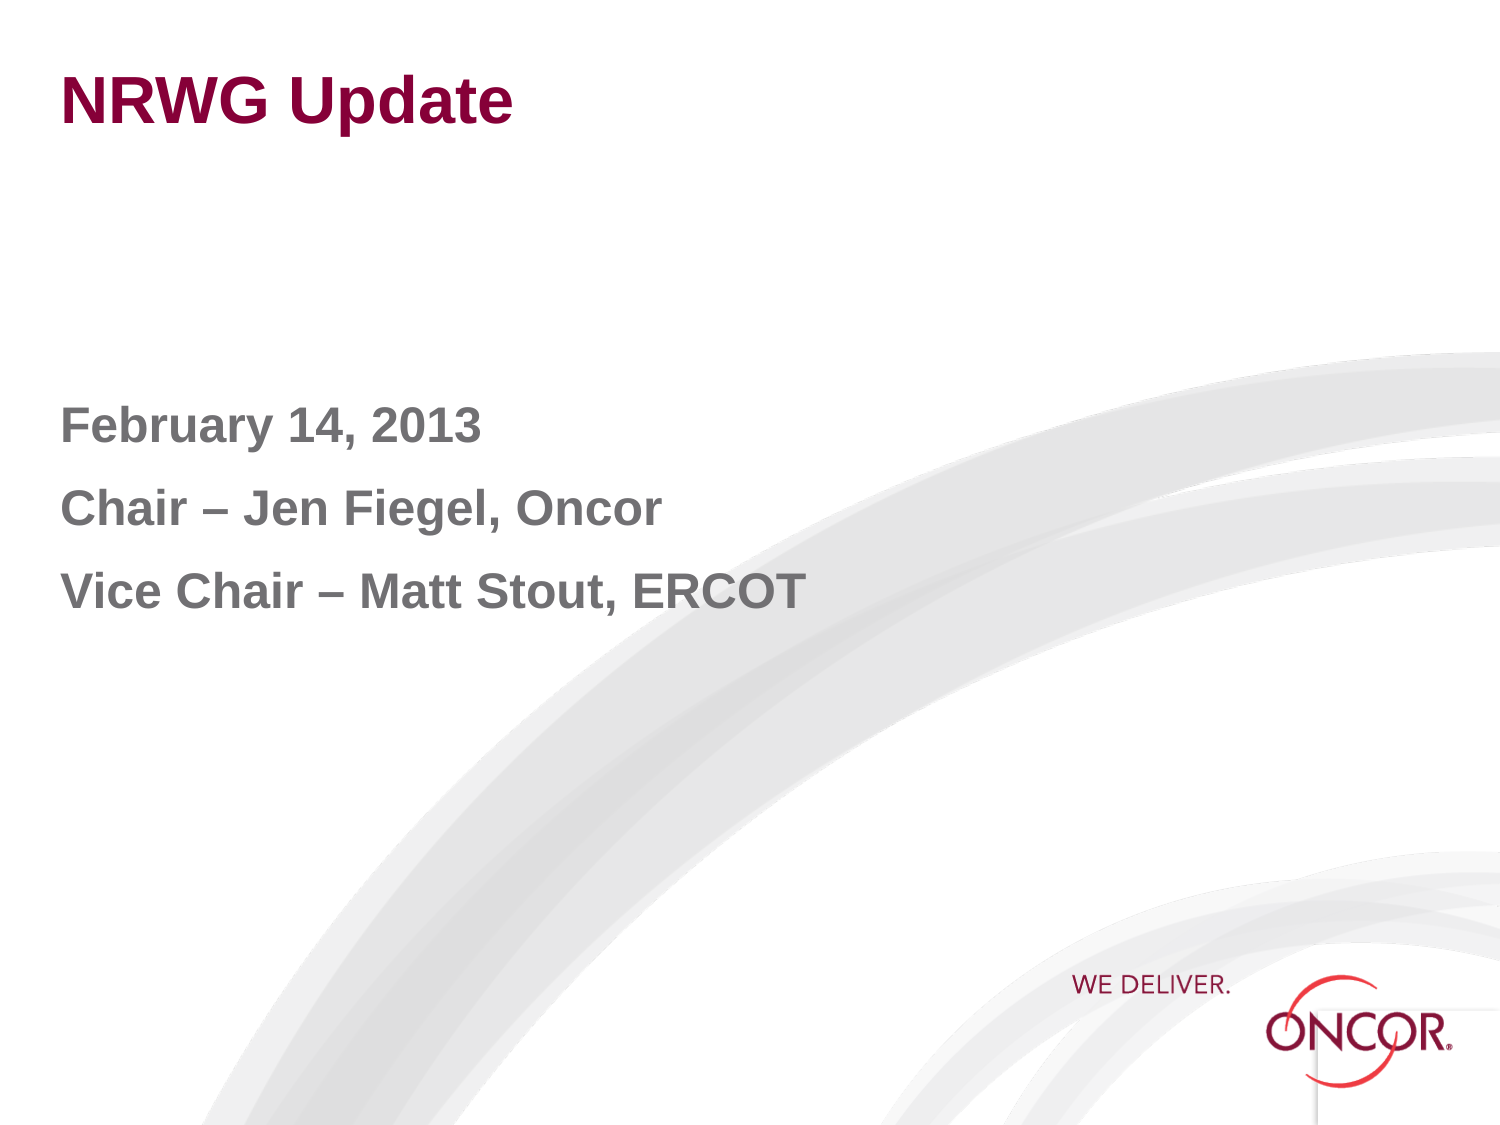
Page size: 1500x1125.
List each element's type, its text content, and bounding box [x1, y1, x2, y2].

picture [30, 352, 1500, 1125]
title NRWG Update [0, 0, 1399, 455]
subtitle February 14, 2013 Chair – Jen Fiegel, Oncor Vice Chair – Matt Stout, ERCOT [0, 410, 1219, 742]
